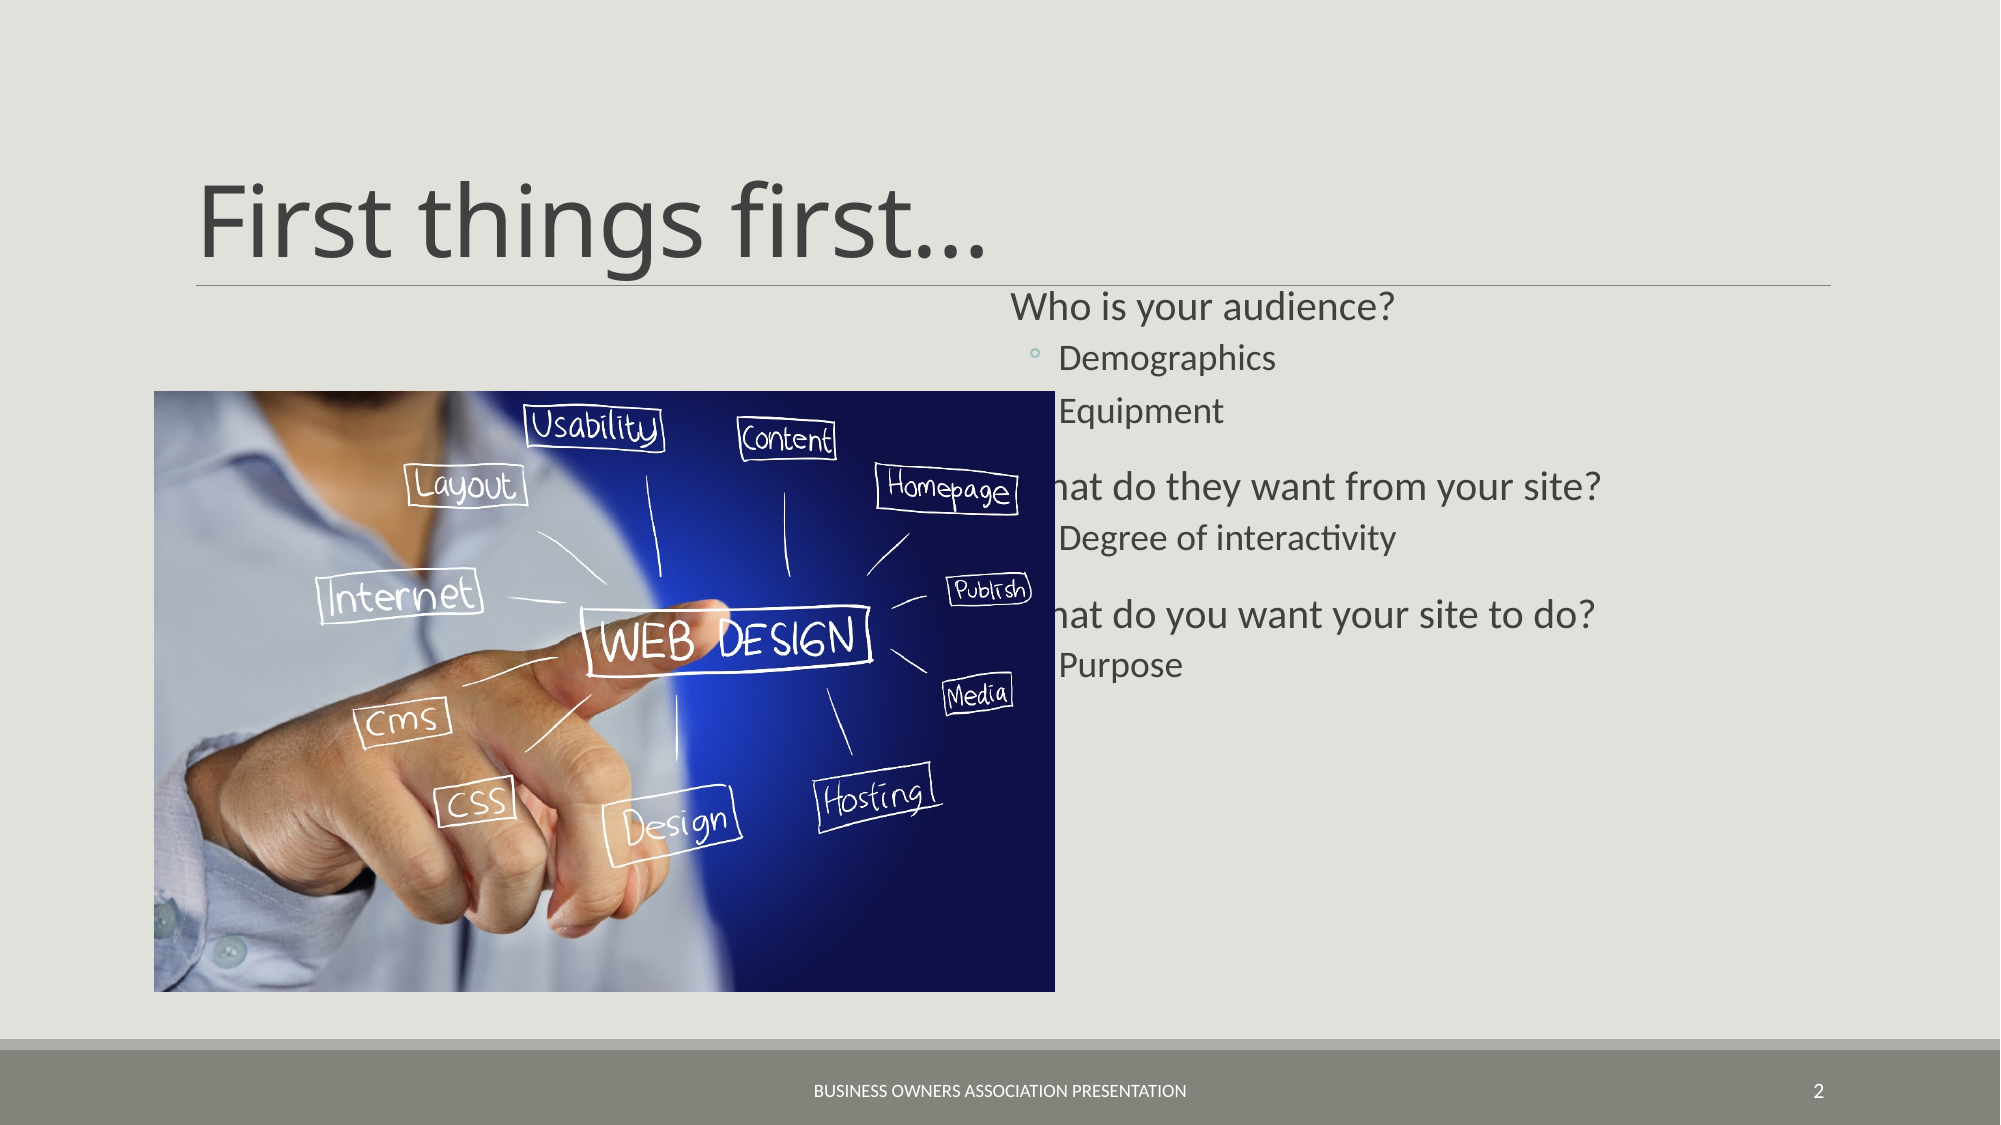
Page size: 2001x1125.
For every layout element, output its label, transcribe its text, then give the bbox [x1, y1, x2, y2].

footer Business Owners Association Presentation [604, 1059, 1396, 1120]
title First things first… [180, 47, 1830, 285]
list Who is your audience? Demographics Equipment What do they want from your site? Degree of interactivity What do you want your site to do? Purpose [995, 277, 1846, 992]
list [153, 390, 1055, 992]
slide_number 2 [1624, 1059, 1840, 1120]
